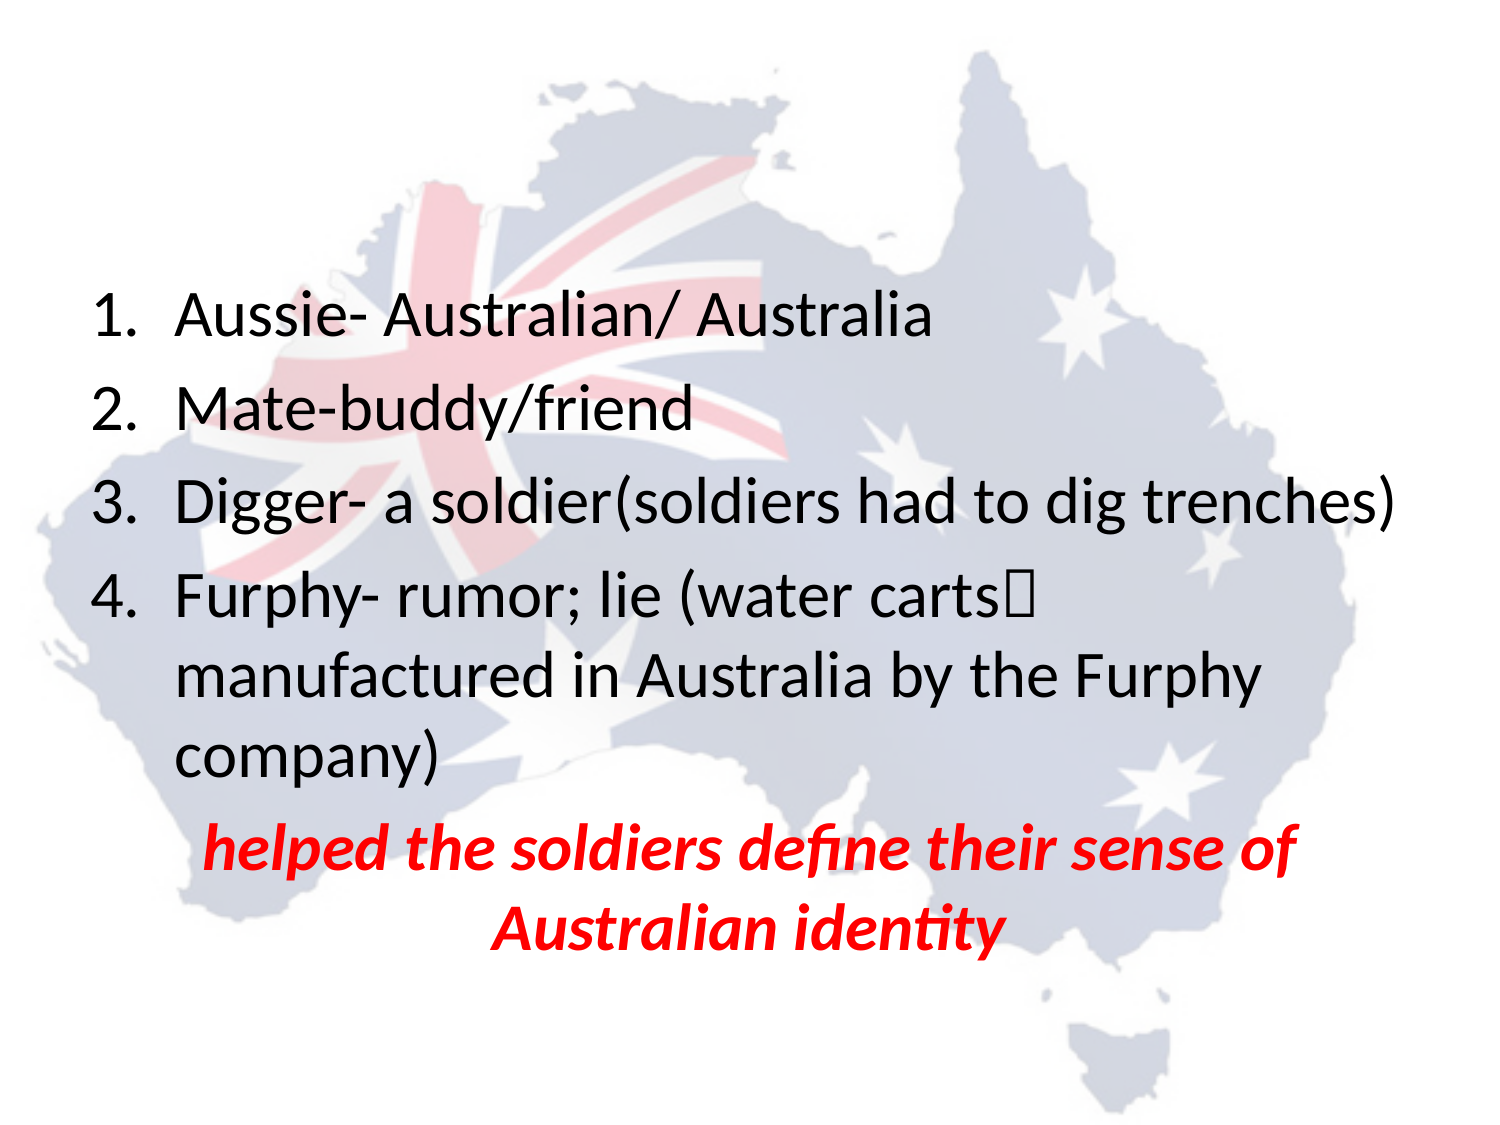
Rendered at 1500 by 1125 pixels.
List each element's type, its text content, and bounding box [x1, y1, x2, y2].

list Aussie- Australian/ Australia Mate-buddy/friend Digger- a soldier(soldiers had to dig trenches) Furphy- rumor; lie (water carts manufactured in Australia by the Furphy company) helped the soldiers define their sense of Australian identity [75, 262, 1425, 1005]
